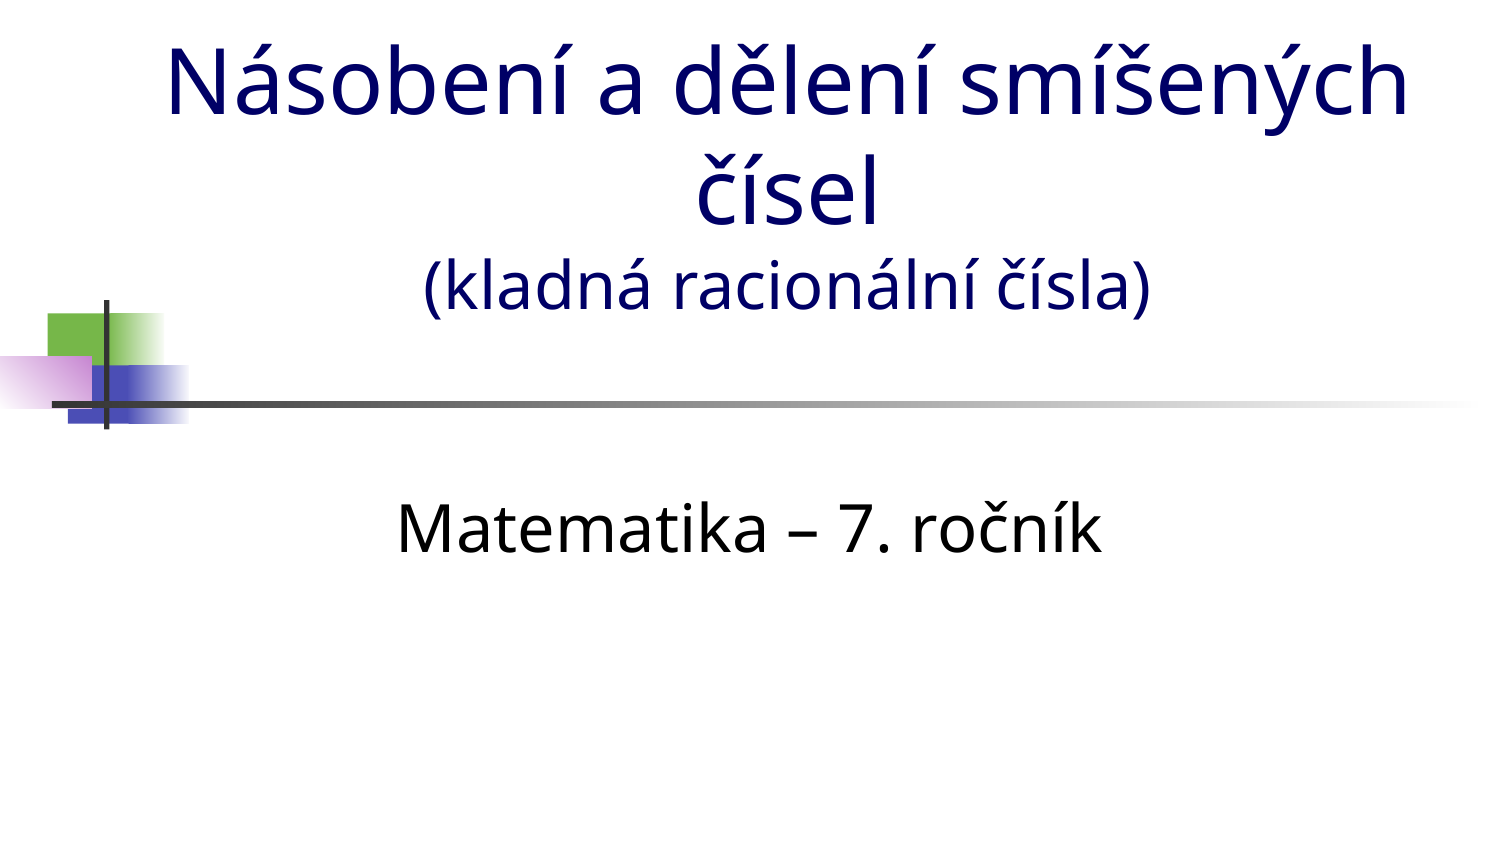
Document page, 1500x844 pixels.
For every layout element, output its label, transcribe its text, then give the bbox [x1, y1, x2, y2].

subtitle Matematika – 7. ročník [224, 477, 1276, 694]
title Násobení a dělení smíšených čísel (kladná racionální čísla) [88, 149, 1489, 331]
